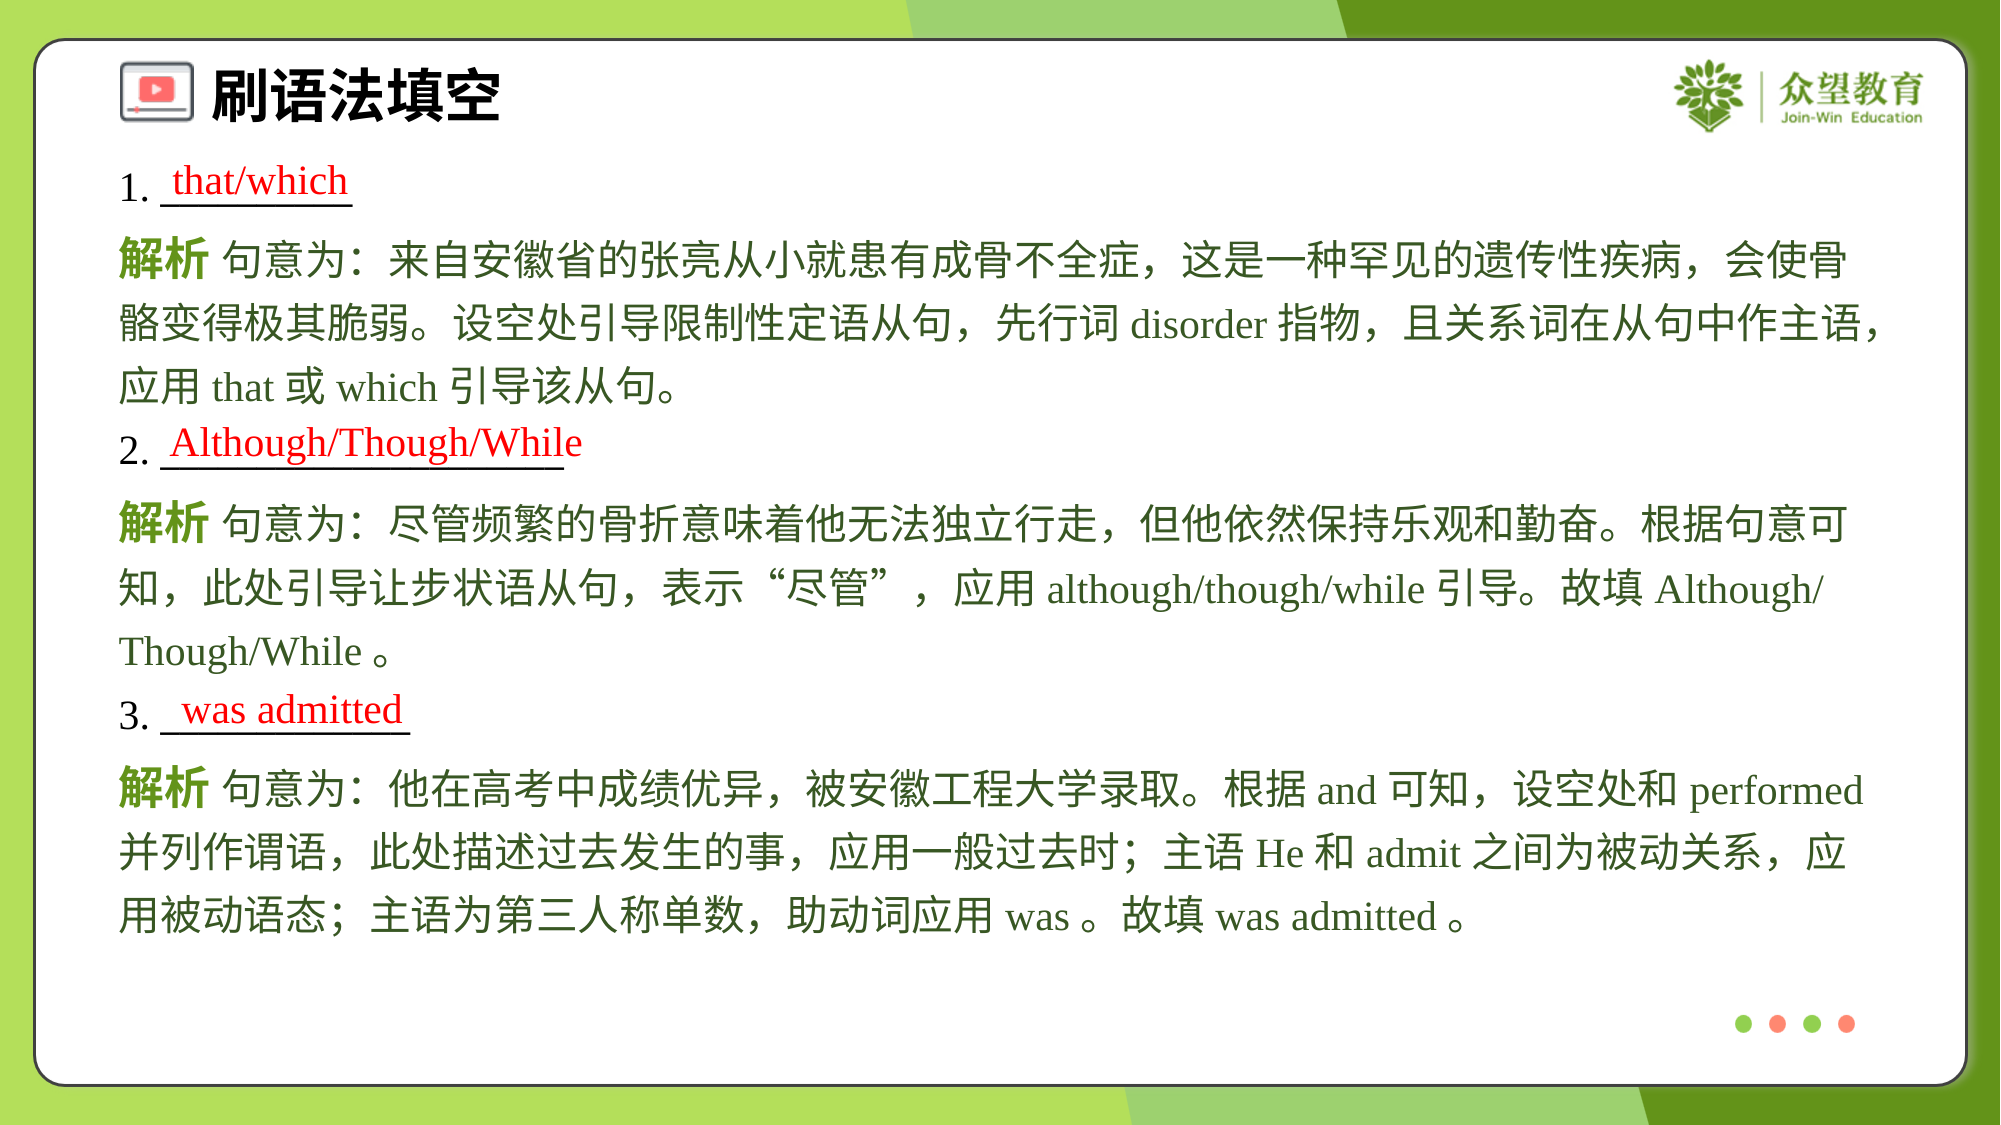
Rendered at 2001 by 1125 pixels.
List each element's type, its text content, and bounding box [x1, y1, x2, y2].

text_box 解析 句意为：来自安徽省的张亮从小就患有成骨不全症，这是一种罕见的遗传性疾病，会使骨骼变得极其脆弱。设空处引导限制性定语从句，先行词disorder指物，且关系词在从句中作主语，应用that或which引导该从句。 [118, 215, 1883, 405]
text_box 解析 句意为：他在高考中成绩优异，被安徽工程大学录取。根据and可知，设空处和performed并列作谓语，此处描述过去发生的事，应用一般过去时；主语He和admit之间为被动关系，应用被动语态；主语为第三人称单数，助动词应用was。故填was admitted。 [118, 745, 1883, 934]
text_box Although/Though/While [165, 402, 587, 460]
picture [0, 0, 2000, 1125]
text_box 解析 句意为：尽管频繁的骨折意味着他无法独立行走，但他依然保持乐观和勤奋。根据句意可知，此处引导让步状语从句，表示“尽管”，应用although/though/while引导。故填Although/Though/While。 [118, 480, 1883, 670]
text_box that/which [167, 140, 353, 199]
text_box 3. _____________ [118, 675, 1883, 733]
text_box 1. __________ [118, 146, 1883, 204]
text_box was admitted [172, 669, 413, 727]
text_box 2. _____________________ [118, 410, 1883, 468]
